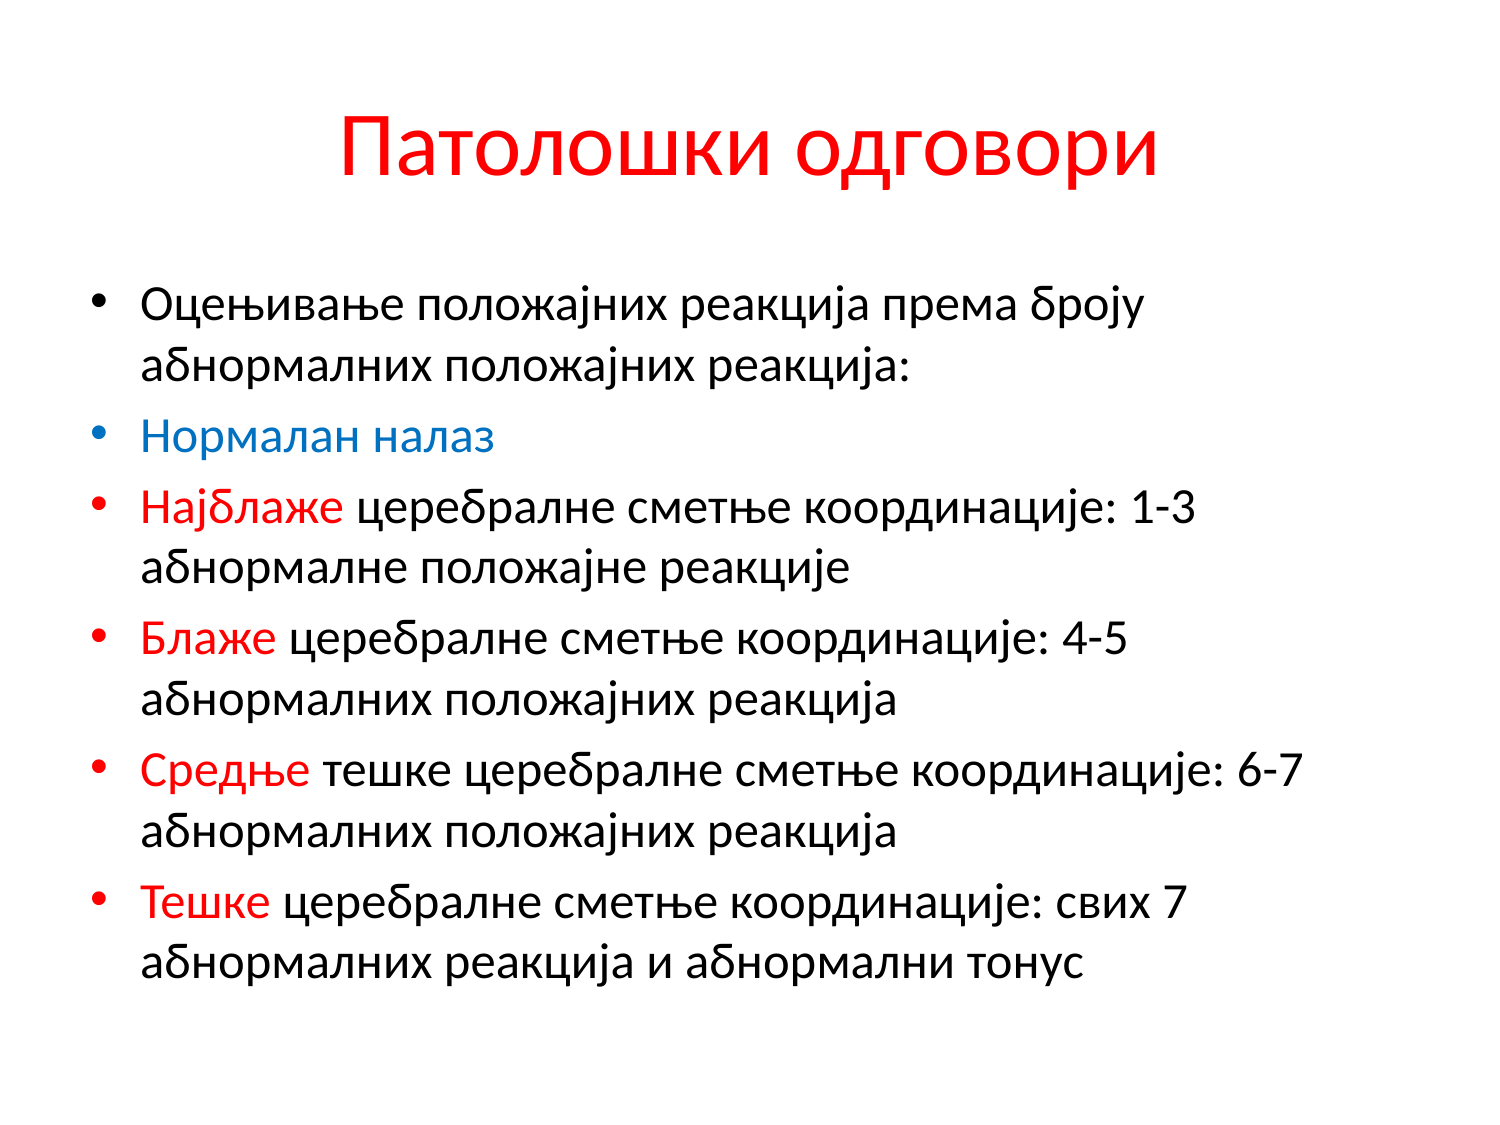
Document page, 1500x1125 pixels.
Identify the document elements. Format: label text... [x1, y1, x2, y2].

list Оцењивање положајних реакција према броју абнормалних положајних реакција: Нормалан налаз Најблаже церебралне сметње координације: 1-3 абнормалне положајне реакције Блаже церебралне сметње координације: 4-5 абнормалних положајних реакција Средње тешке церебралне сметње координације: 6-7 абнормалних положајних реакција Тешке церебралне сметње координације: свих 7 абнормалних реакција и абнормални тонус [75, 262, 1425, 1005]
title Патолошки одговори [75, 45, 1425, 233]
